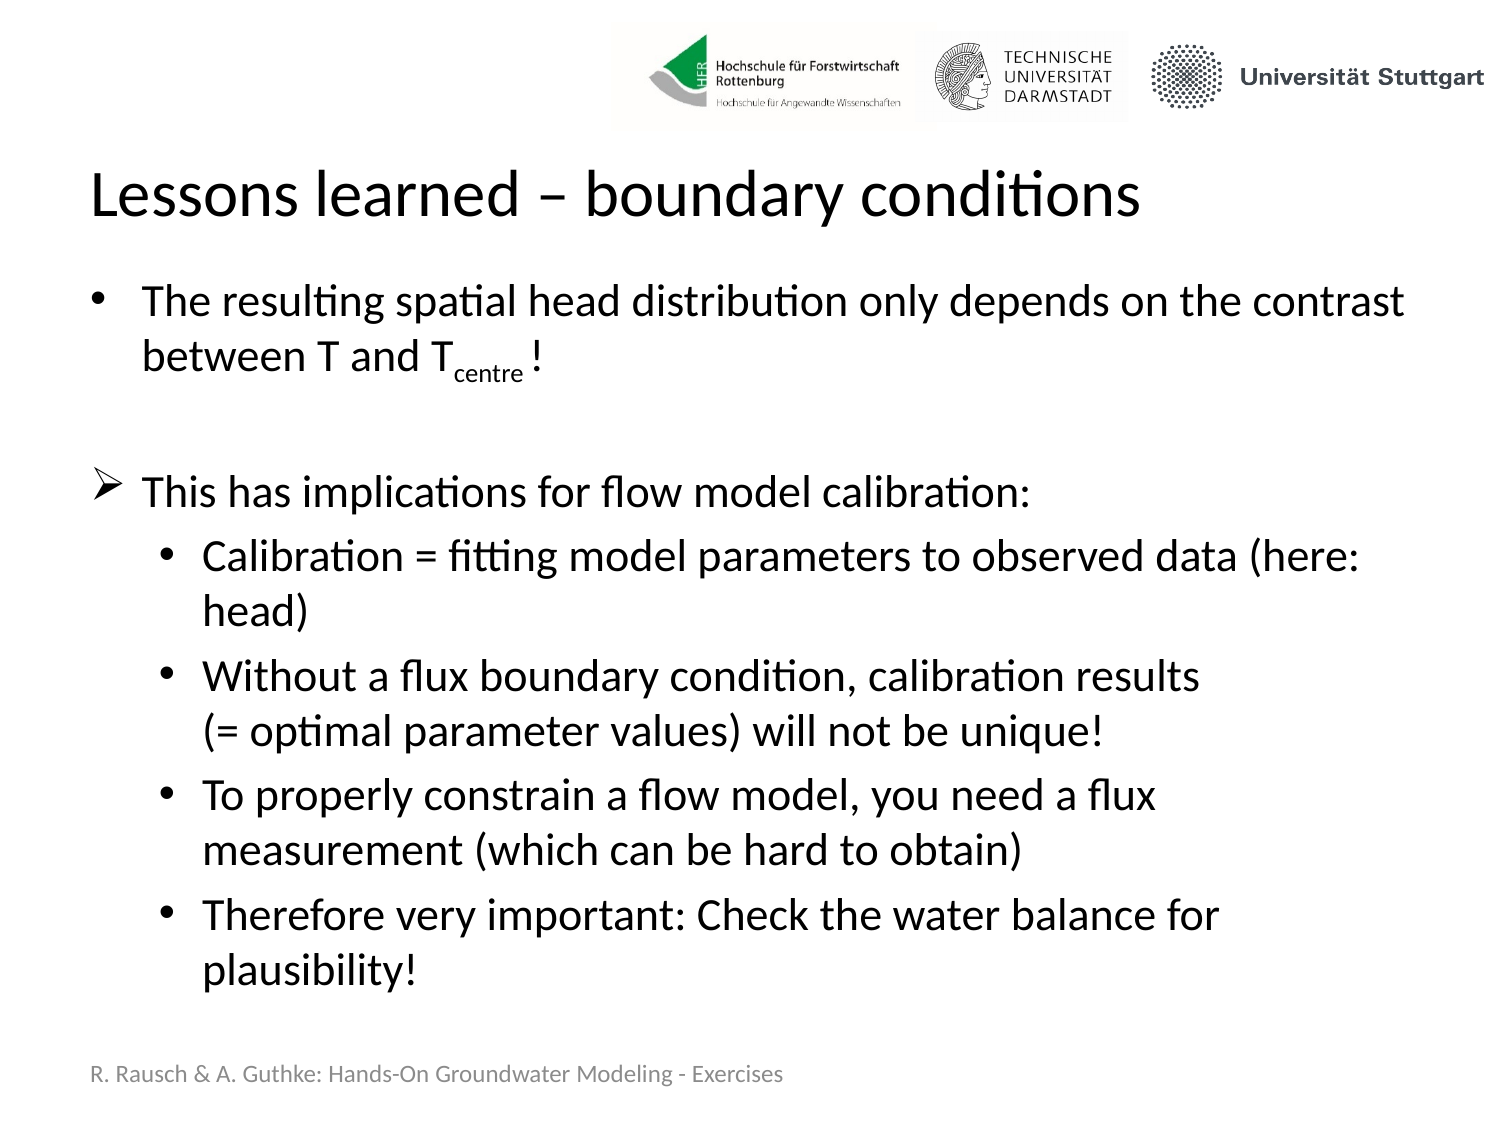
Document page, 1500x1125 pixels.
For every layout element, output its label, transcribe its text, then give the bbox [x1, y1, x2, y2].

picture [1151, 44, 1491, 109]
slide_number R. Rausch & A. Guthke: Hands-On Groundwater Modeling - Exercises [75, 1042, 916, 1103]
picture [611, 22, 1129, 131]
list The resulting spatial head distribution only depends on the contrast between T and Tcentre ! This has implications for flow model calibration: Calibration = fitting model parameters to observed data (here: head) Without a flux boundary condition, calibration results (= optimal parameter values) will not be unique! To properly constrain a flow model, you need a flux measurement (which can be hard to obtain) Therefore very important: Check the water balance for plausibility! [75, 262, 1425, 1005]
title Lessons learned – boundary conditions [75, 136, 1425, 244]
